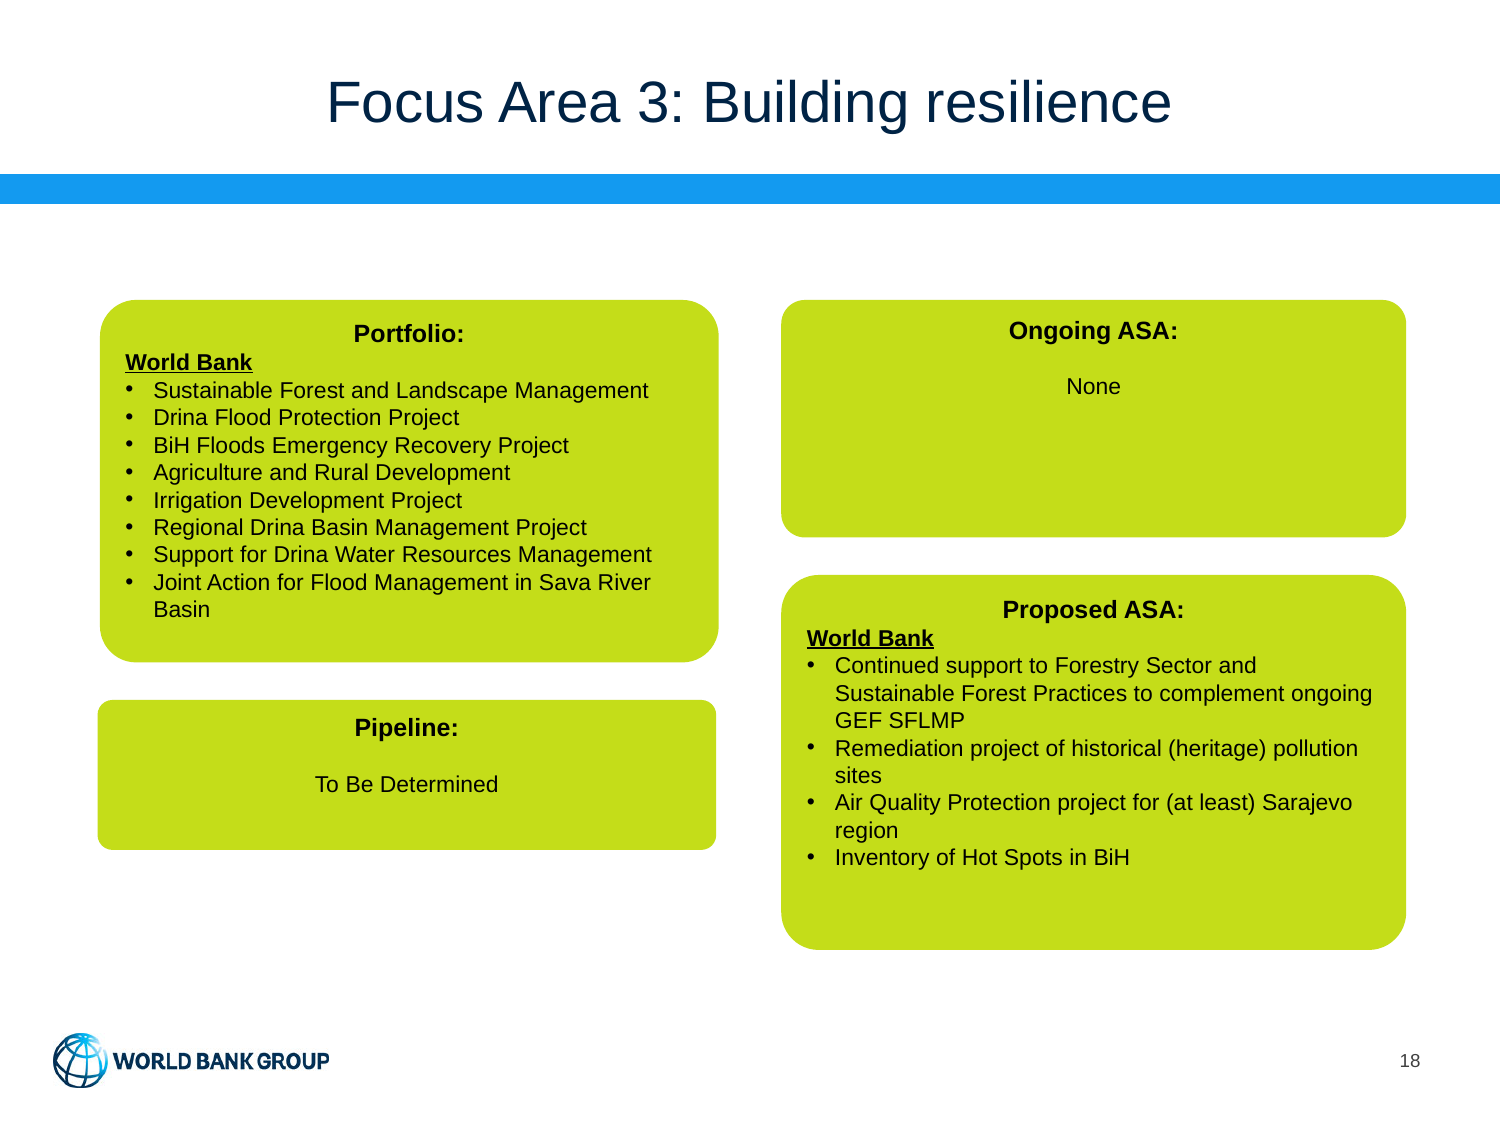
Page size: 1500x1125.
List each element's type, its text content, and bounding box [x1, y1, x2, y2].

text_box Proposed ASA: World Bank Continued support to Forestry Sector and Sustainable Forest Practices to complement ongoing GEF SFLMP Remediation project of historical (heritage) pollution sites Air Quality Protection project for (at least) Sarajevo region Inventory of Hot Spots in BiH [779, 572, 1409, 953]
picture [53, 1033, 329, 1088]
text_box Pipeline: To Be Determined [95, 697, 719, 853]
picture [69, 1043, 79, 1050]
text_box Ongoing ASA: None [779, 297, 1409, 540]
slide_number 18 [1399, 1043, 1447, 1079]
text_box Portfolio: World Bank Sustainable Forest and Landscape Management Drina Flood Protection Project BiH Floods Emergency Recovery Project Agriculture and Rural Development Irrigation Development Project Regional Drina Basin Management Project Support for Drina Water Resources Management Joint Action for Flood Management in Sava River Basin [97, 297, 721, 665]
title Focus Area 3: Building resilience [53, 42, 1447, 138]
picture [77, 1045, 85, 1055]
picture [0, 174, 1500, 204]
